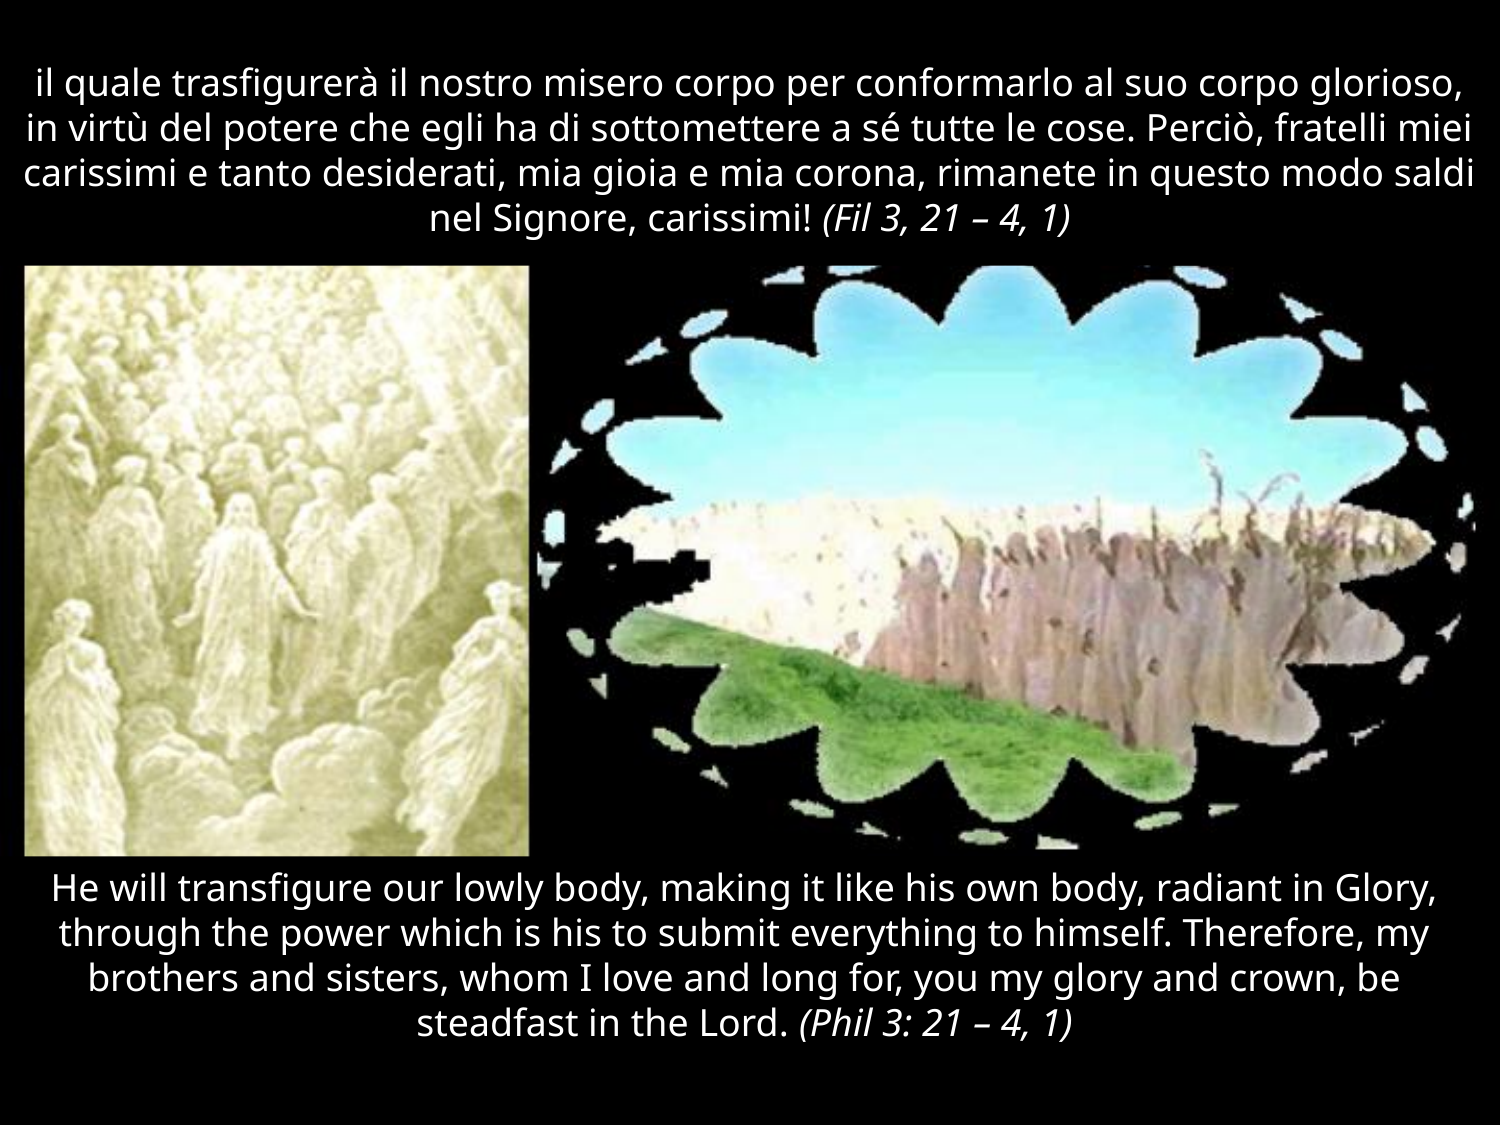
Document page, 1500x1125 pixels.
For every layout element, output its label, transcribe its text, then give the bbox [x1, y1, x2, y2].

text_box il quale trasfigurerà il nostro misero corpo per conformarlo al suo corpo glorioso, in virtù del potere che egli ha di sottomettere a sé tutte le cose. Perciò, fratelli miei carissimi e tanto desiderati, mia gioia e mia corona, rimanete in questo modo saldi nel Signore, carissimi! (Fil 3, 21 – 4, 1) [0, 78, 1500, 266]
picture [0, 0, 1500, 78]
text_box He will transfigure our lowly body, making it like his own body, radiant in Glory, through the power which is his to submit everything to himself. Therefore, my brothers and sisters, whom I love and long for, you my glory and crown, be steadfast in the Lord. (Phil 3: 21 – 4, 1) [0, 856, 1495, 1052]
picture [0, 266, 1500, 1125]
